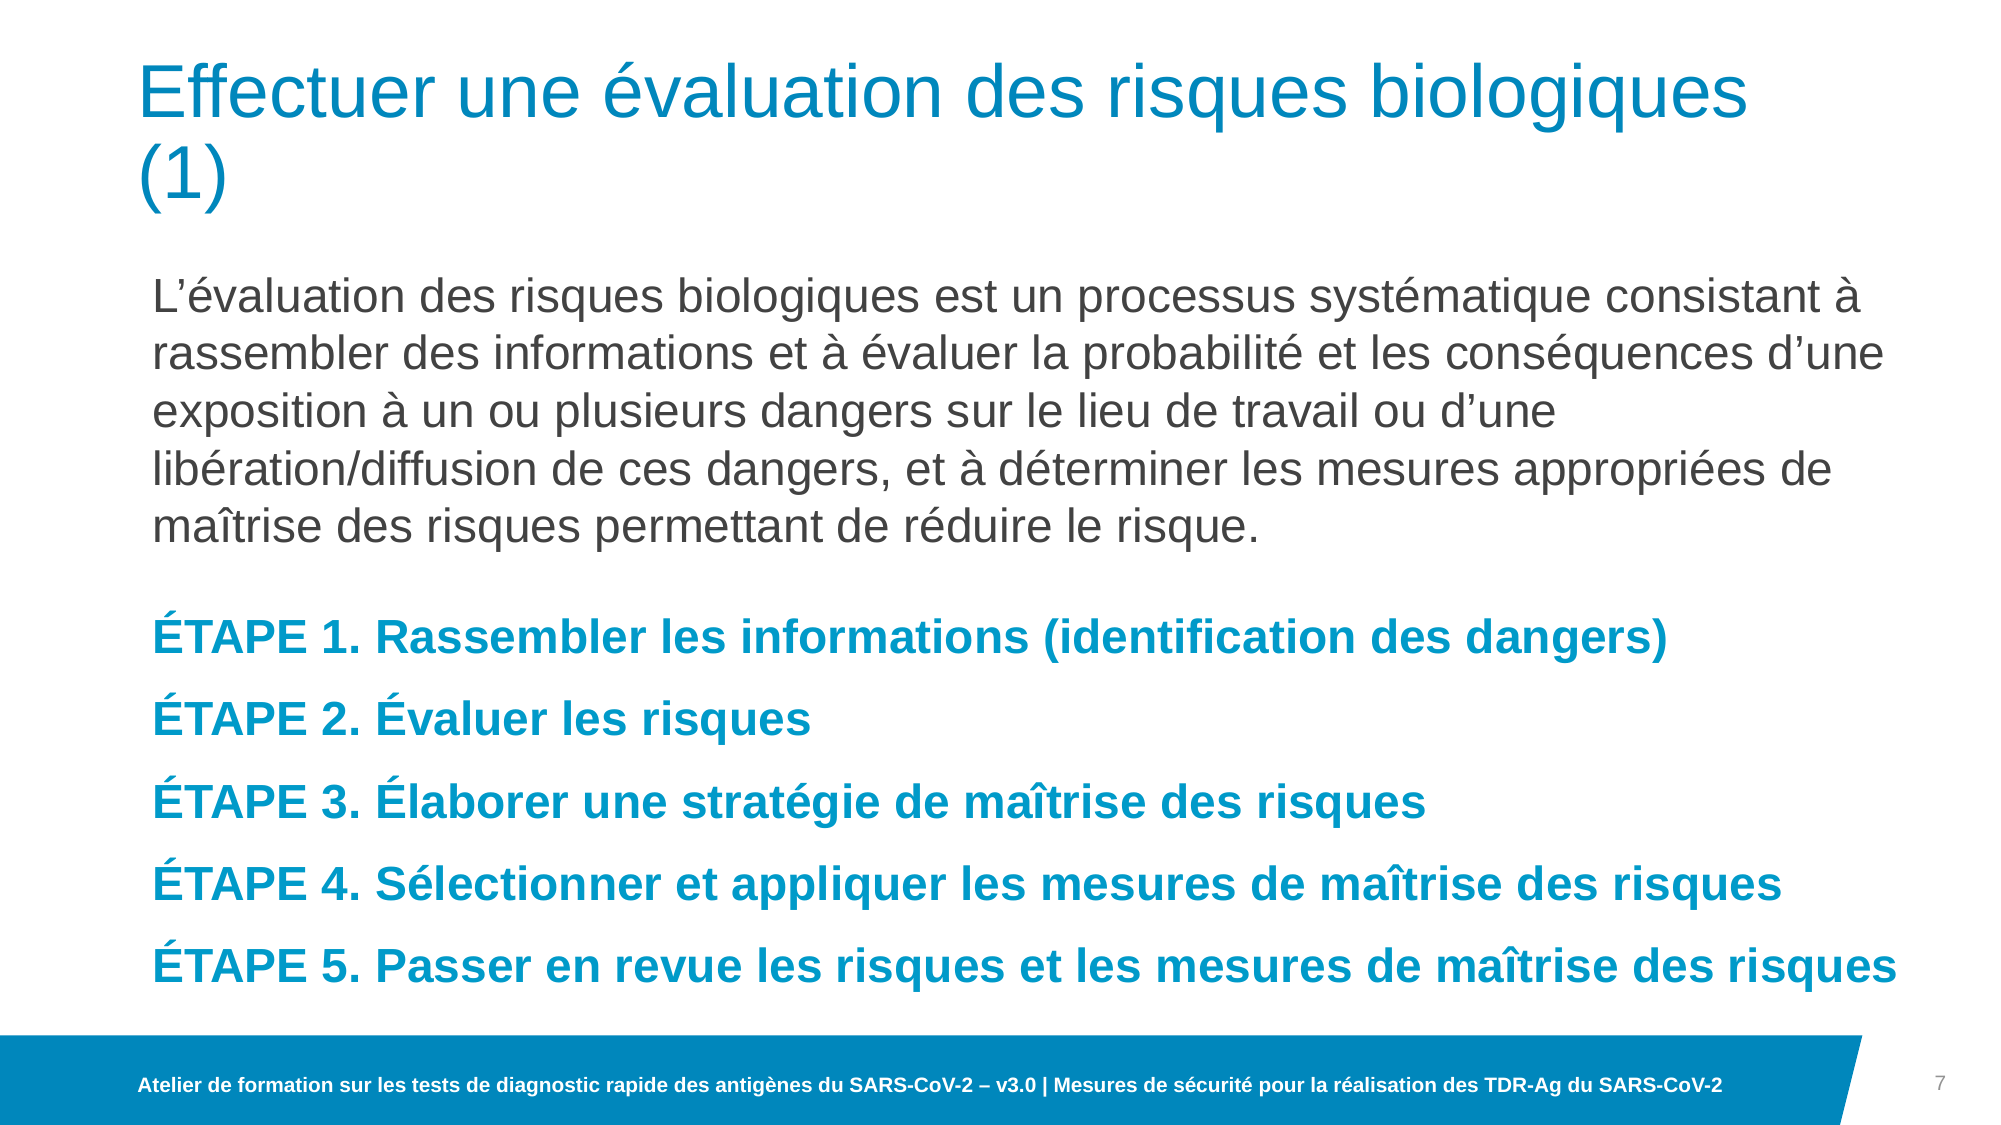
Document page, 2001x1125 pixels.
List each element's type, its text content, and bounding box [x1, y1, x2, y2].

title Effectuer une évaluation des risques biologiques (1) [137, 59, 1863, 215]
list L’évaluation des risques biologiques est un processus systématique consistant à rassembler des informations et à évaluer la probabilité et les conséquences d’une exposition à un ou plusieurs dangers sur le lieu de travail ou d’une libération/diffusion de ces dangers, et à déterminer les mesures appropriées de maîtrise des risques permettant de réduire le risque. ÉTAPE 1. Rassembler les informations (identification des dangers) ÉTAPE 2. Évaluer les risques ÉTAPE 3. Élaborer une stratégie de maîtrise des risques ÉTAPE 4. Sélectionner et appliquer les mesures de maîtrise des risques ÉTAPE 5. Passer en revue les risques et les mesures de maîtrise des risques [137, 257, 1919, 986]
footer Atelier de formation sur les tests de diagnostic rapide des antigènes du SARS-CoV-2 – v3.0 | Mesures de sécurité pour la réalisation des TDR-Ag du SARS-CoV-2 [137, 1042, 1762, 1125]
slide_number 7 [1862, 1035, 1947, 1125]
